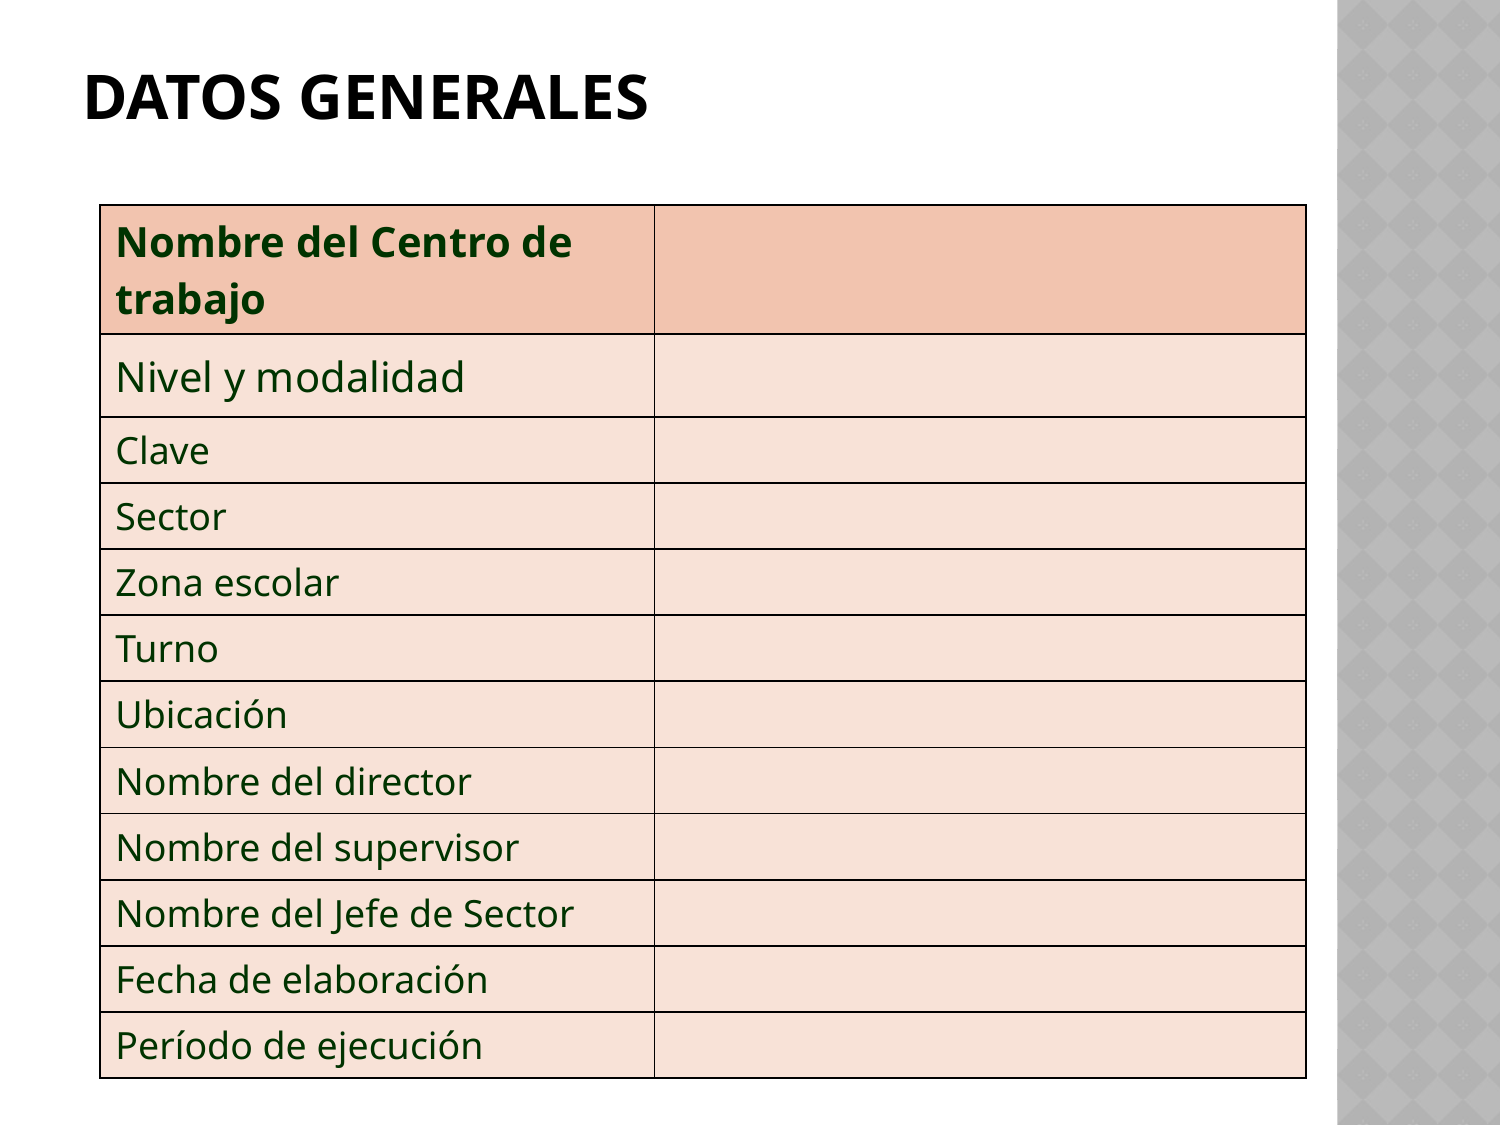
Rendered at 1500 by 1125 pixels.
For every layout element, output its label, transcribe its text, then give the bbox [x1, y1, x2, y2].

table_header Nombre del Centro de trabajo [101, 206, 654, 333]
table_cell [655, 682, 1305, 747]
table_cell Fecha de elaboración [101, 947, 654, 1011]
table_cell Sector [101, 484, 654, 548]
table_cell [655, 947, 1305, 1011]
table_cell [655, 418, 1305, 482]
table_cell Clave [101, 418, 654, 482]
table_cell Período de ejecución [101, 1013, 654, 1077]
table_cell [655, 814, 1305, 879]
table_cell [655, 748, 1305, 813]
table_cell Zona escolar [101, 550, 654, 614]
table_cell [655, 881, 1305, 945]
table_cell Nombre del supervisor [101, 814, 654, 879]
table_cell Nombre del Jefe de Sector [101, 881, 654, 945]
table_cell [655, 616, 1305, 680]
table_cell Nivel y modalidad [101, 335, 654, 416]
table_cell Nombre del director [101, 748, 654, 813]
table_cell [655, 484, 1305, 548]
table_cell [655, 1013, 1305, 1077]
table_cell [655, 335, 1305, 416]
table_cell Turno [101, 616, 654, 680]
table_cell [655, 550, 1305, 614]
title DATOS GENERALES [75, 52, 1263, 138]
table_cell Ubicación [101, 682, 654, 747]
table_header [655, 206, 1305, 333]
